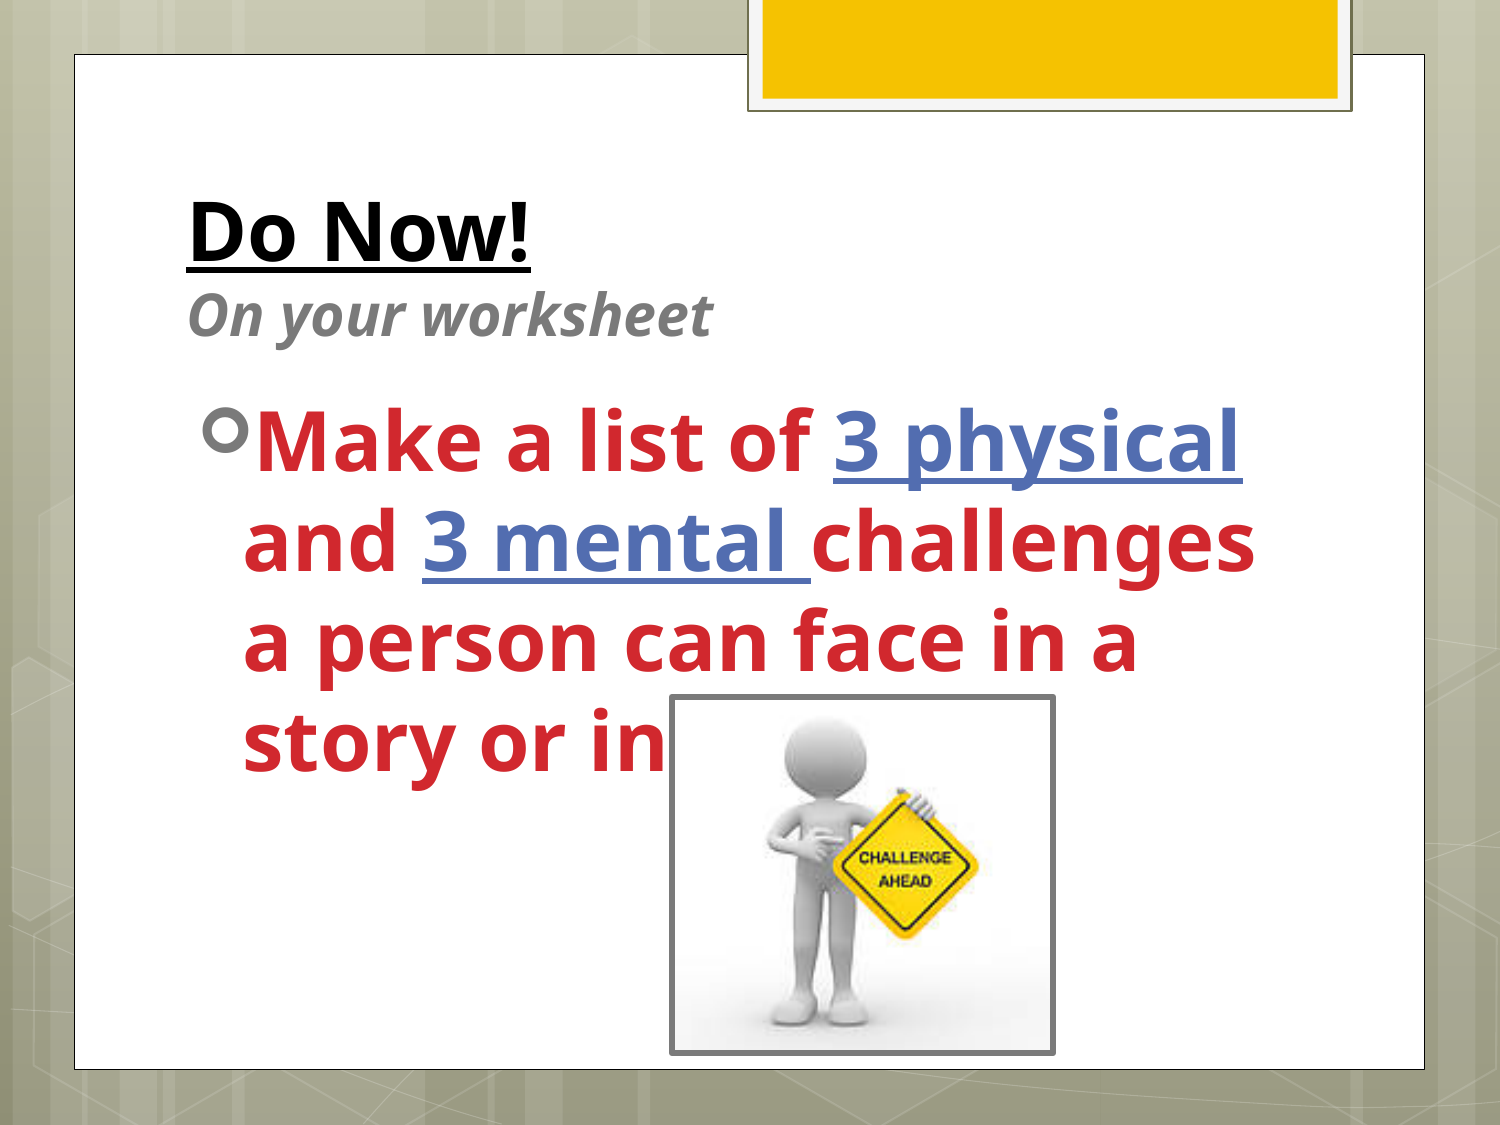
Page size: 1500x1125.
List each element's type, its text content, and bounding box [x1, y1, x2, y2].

title Do Now! On your worksheet [171, 168, 1324, 357]
picture [674, 699, 1051, 1051]
list Make a list of 3 physical and 3 mental challenges a person can face in a story or in real-life. [171, 381, 1283, 957]
